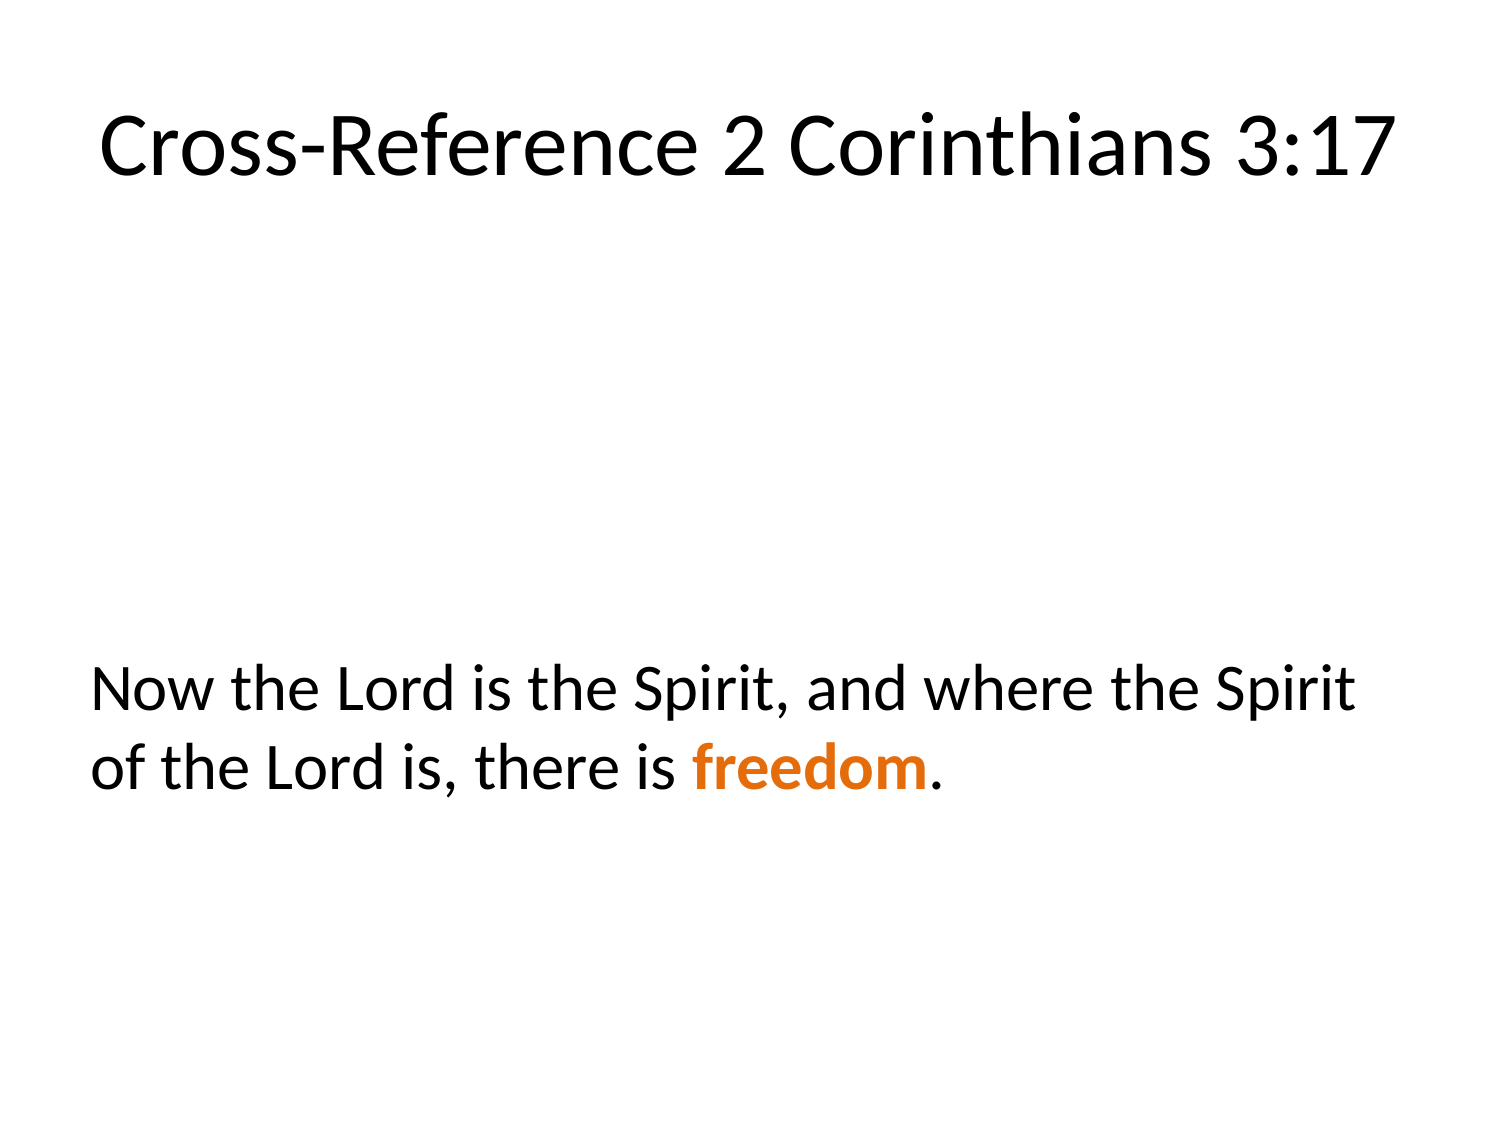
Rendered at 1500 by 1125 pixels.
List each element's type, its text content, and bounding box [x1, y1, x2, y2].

title Cross-Reference 2 Corinthians 3:17 [75, 45, 1425, 233]
list Now the Lord is the Spirit, and where the Spirit of the Lord is, there is freedom. [75, 262, 1425, 1005]
